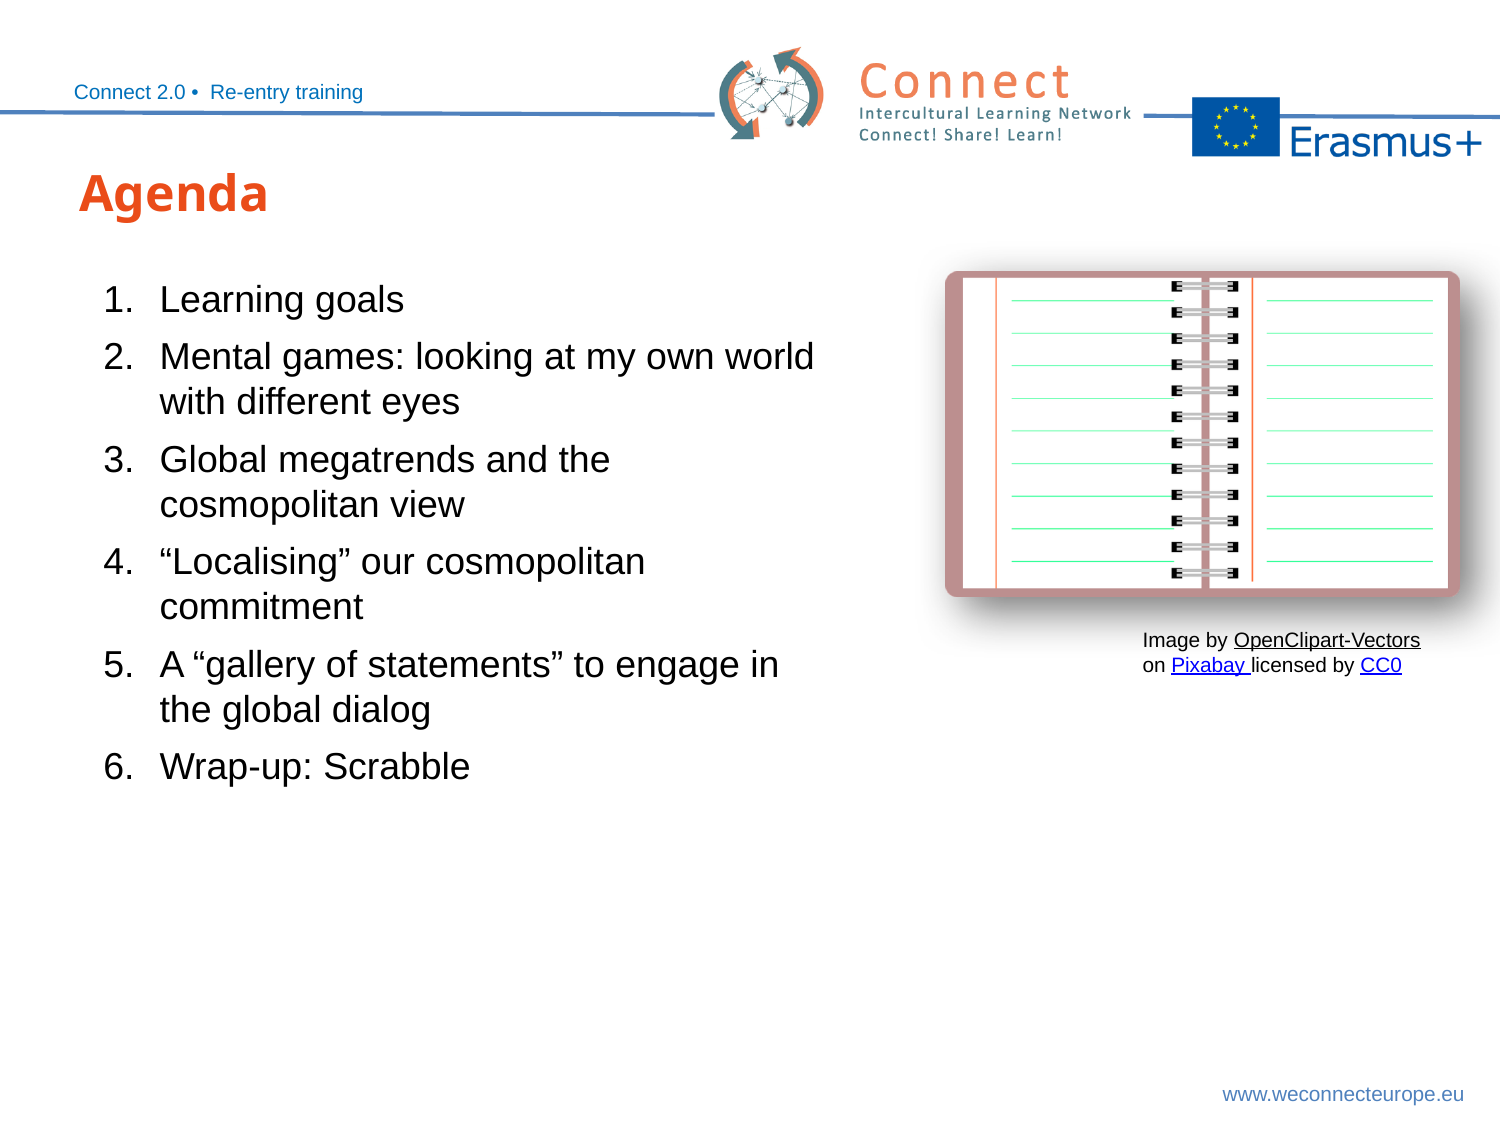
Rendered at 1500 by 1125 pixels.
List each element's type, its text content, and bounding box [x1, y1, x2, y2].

picture [714, 42, 1144, 153]
text_box Image by OpenClipart-Vectors on Pixabay licensed by CC0 [1128, 644, 1458, 684]
text_box Learning goals Mental games: looking at my own world with different eyes Global megatrends and the cosmopolitan view “Localising” our cosmopolitan commitment A “gallery of statements” to engage in the global dialog Wrap-up: Scrabble [88, 267, 845, 795]
picture [944, 271, 1460, 598]
text_box Agenda [64, 153, 550, 229]
picture [1175, 80, 1498, 173]
